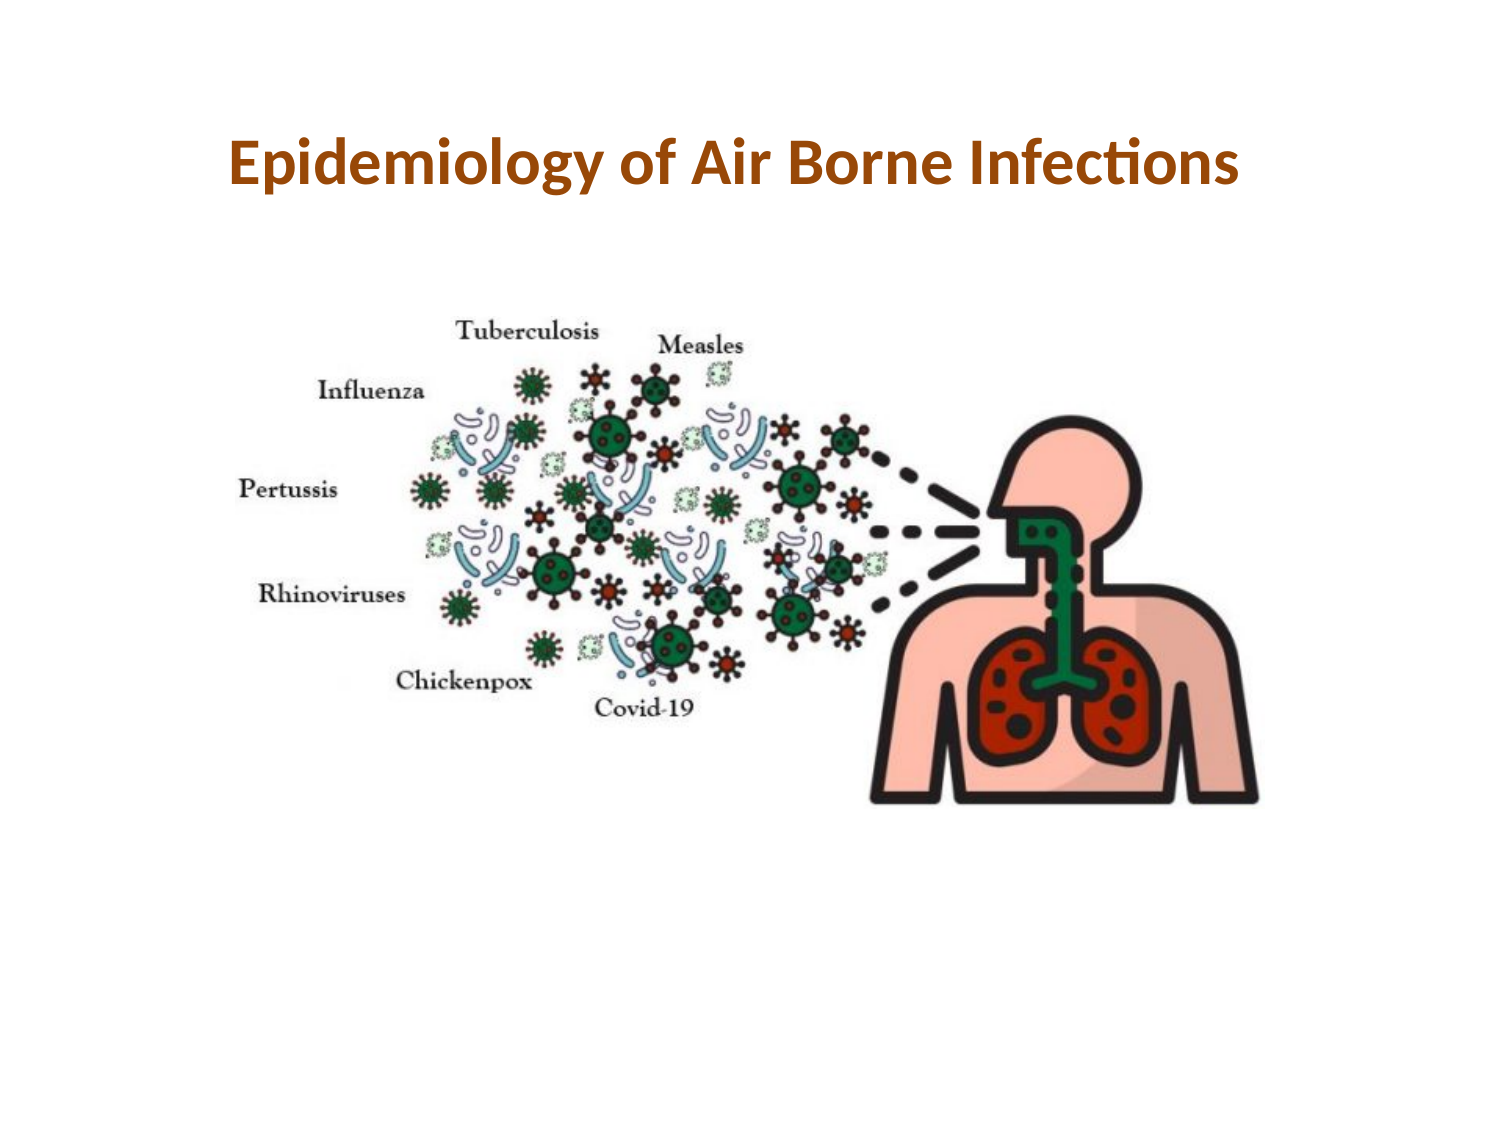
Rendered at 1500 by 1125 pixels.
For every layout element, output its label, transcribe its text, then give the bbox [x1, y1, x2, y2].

picture [235, 316, 1265, 809]
title Epidemiology of Air Borne Infections [112, 37, 1388, 279]
